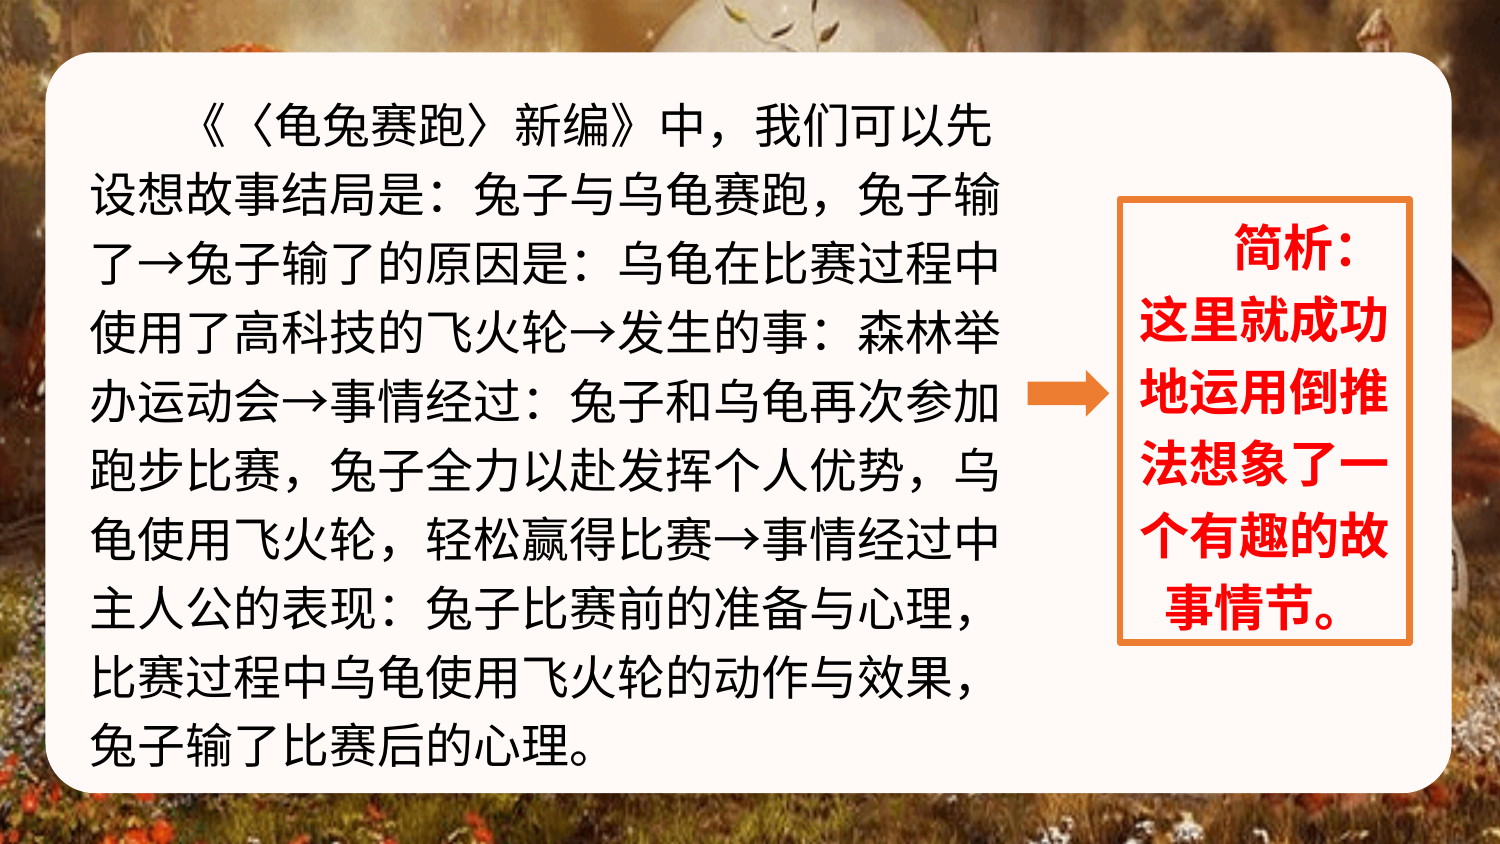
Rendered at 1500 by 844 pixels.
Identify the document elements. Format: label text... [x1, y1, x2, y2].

picture [0, 0, 1500, 844]
text_box 简析：这里就成功地运用倒推法想象了一个有趣的故事情节。 [1119, 199, 1410, 643]
text_box 《〈龟兔赛跑〉新编》中，我们可以先设想故事结局是：兔子与乌龟赛跑，兔子输了→兔子输了的原因是：乌龟在比赛过程中使用了高科技的飞火轮→发生的事：森林举办运动会→事情经过：兔子和乌龟再次参加跑步比赛，兔子全力以赴发挥个人优势，乌龟使用飞火轮，轻松赢得比赛→事情经过中主人公的表现：兔子比赛前的准备与心理，比赛过程中乌龟使用飞火轮的动作与效果，兔子输了比赛后的心理。 [78, 78, 1028, 779]
text_box [1026, 367, 1111, 420]
